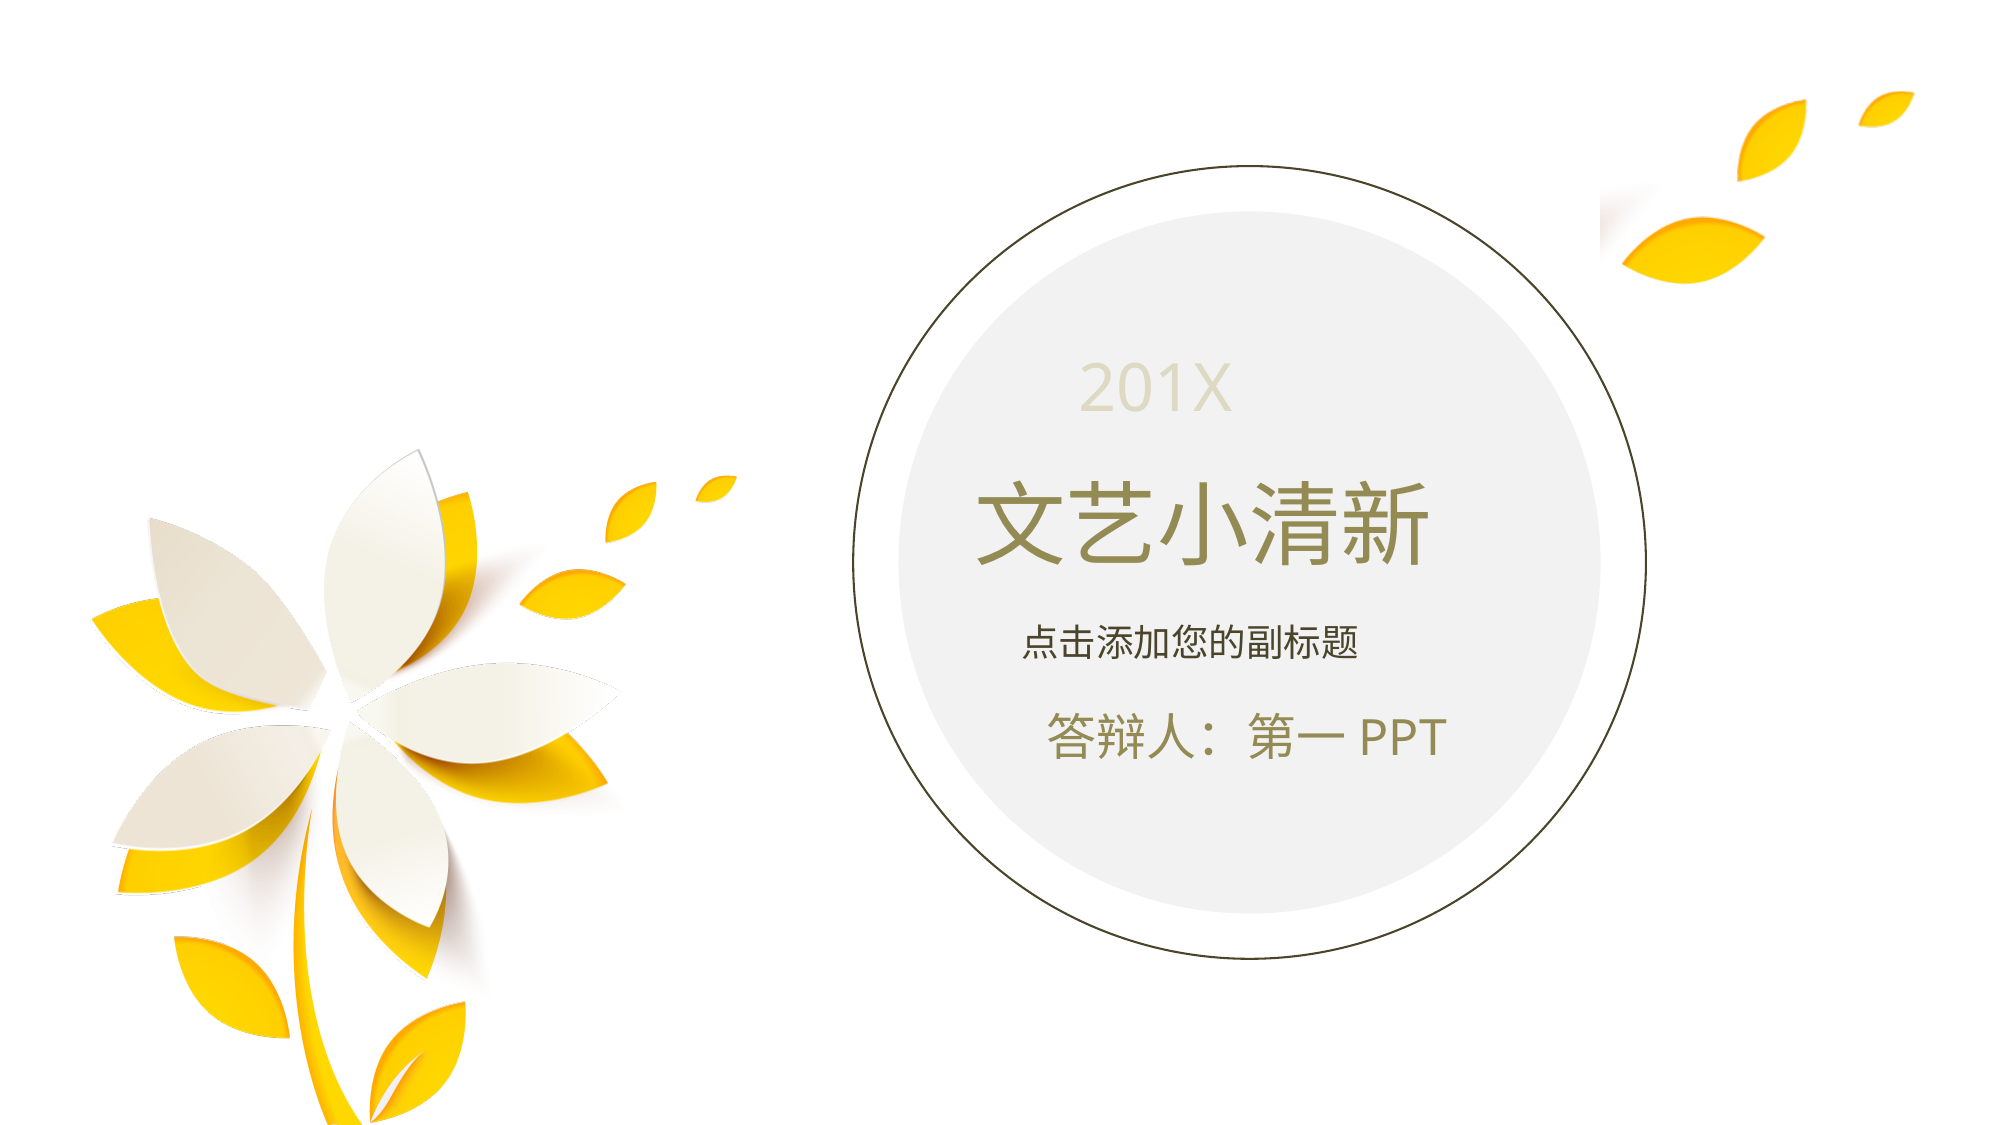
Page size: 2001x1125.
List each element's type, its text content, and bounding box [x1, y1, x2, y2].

text_box 答辩人：第一PPT [1031, 697, 1571, 773]
picture [1600, 0, 2000, 305]
text_box [852, 165, 1647, 960]
picture [0, 377, 827, 1125]
